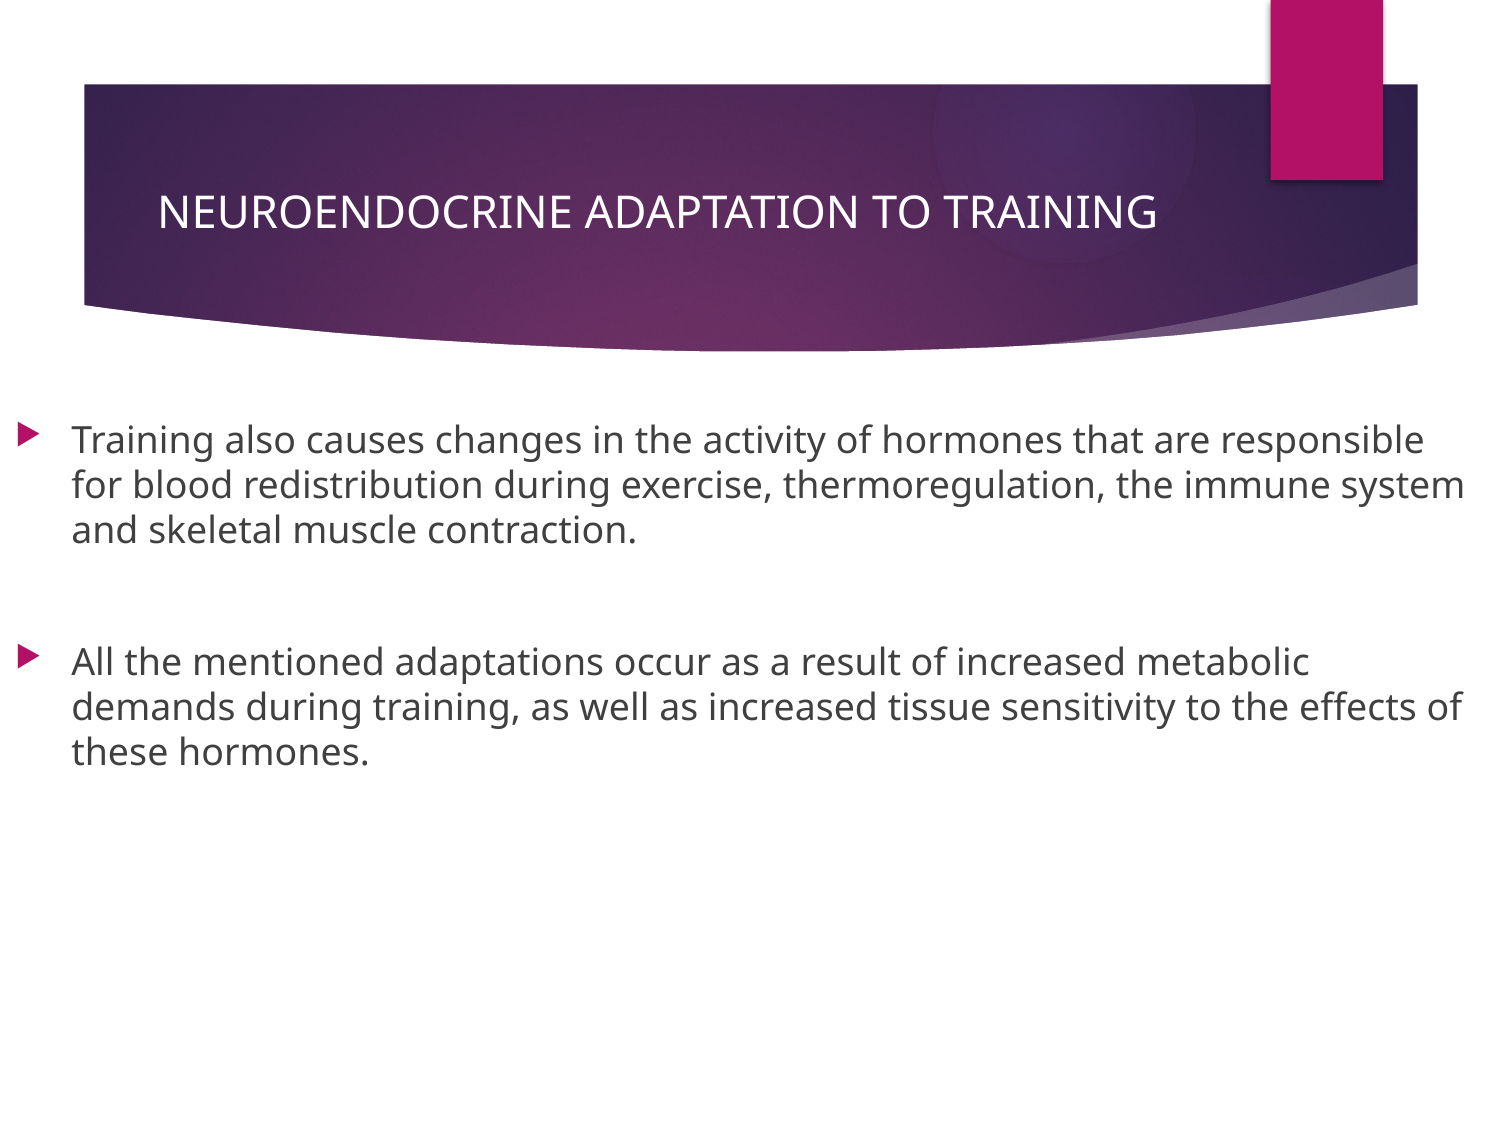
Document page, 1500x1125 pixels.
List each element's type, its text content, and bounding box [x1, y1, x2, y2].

list Training also causes changes in the activity of hormones that are responsible for blood redistribution during exercise, thermoregulation, the immune system and skeletal muscle contraction. All the mentioned adaptations occur as a result of increased metabolic demands during training, as well as increased tissue sensitivity to the effects of these hormones. [0, 408, 1500, 988]
title NEUROENDOCRINE ADAPTATION TO TRAINING [142, 152, 1183, 269]
